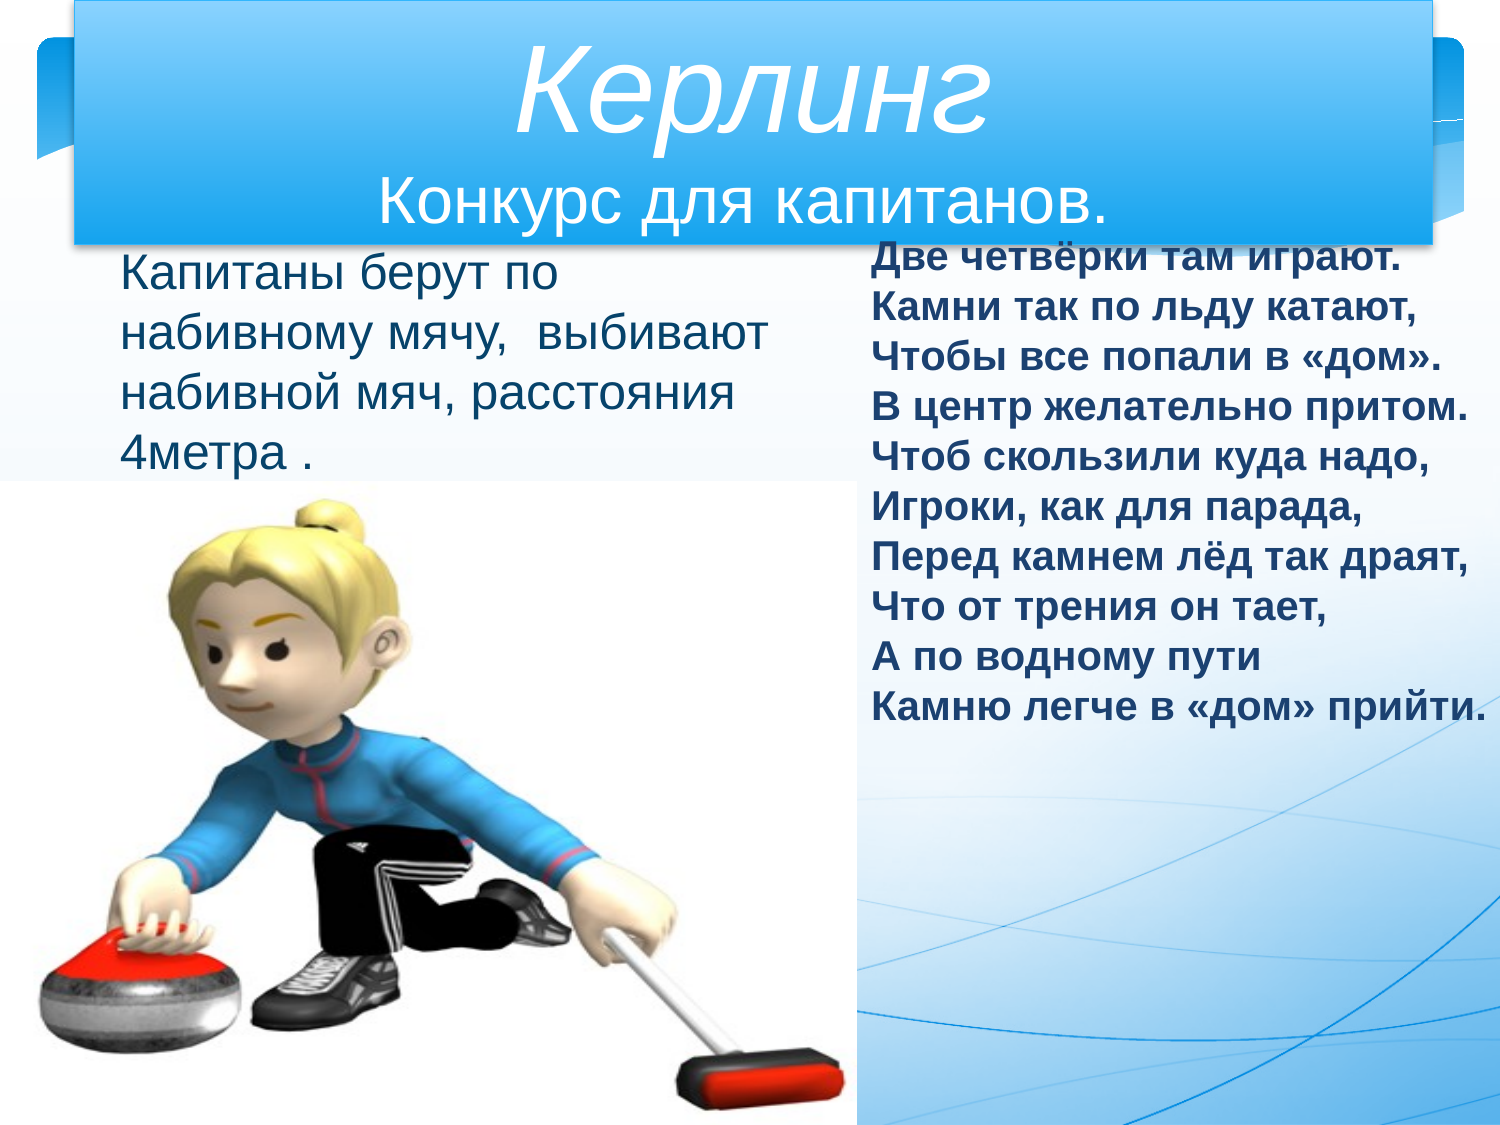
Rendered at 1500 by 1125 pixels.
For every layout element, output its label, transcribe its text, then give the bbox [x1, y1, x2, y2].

text_box Капитаны берут по набивному мячу, выбивают набивной мяч, расстояния 4метра . [105, 232, 800, 479]
text_box Две четвёрки там играют. Камни так по льду катают, Чтобы все попали в «дом». В центр желательно притом. Чтоб скользили куда надо, Игроки, как для парада, Перед камнем лёд так драят, Что от трения он тает, А по водному пути Камню легче в «дом» прийти. [856, 221, 1500, 737]
text_box Керлинг Конкурс для капитанов. [74, 0, 1433, 245]
picture [0, 481, 857, 1125]
